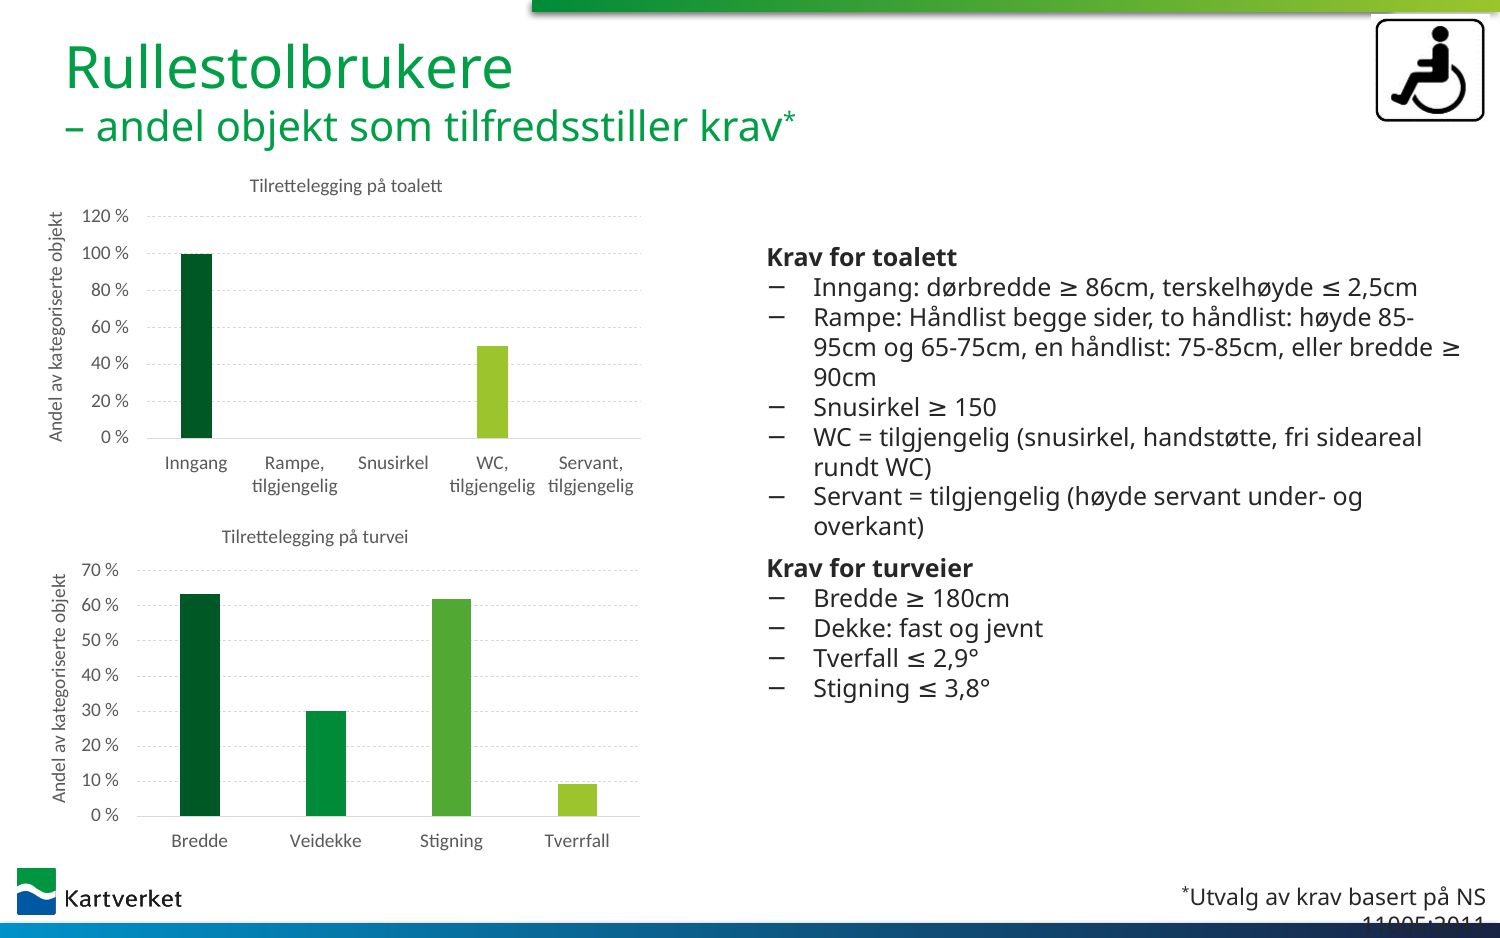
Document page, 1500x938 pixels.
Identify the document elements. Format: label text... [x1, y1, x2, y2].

text_box Krav for turveier Bredde ≥ 180cm Dekke: fast og jevnt Tverfall ≤ 2,9° Stigning ≤ 3,8° [751, 545, 1483, 710]
picture [41, 166, 652, 505]
text_box Krav for toalett Inngang: dørbredde ≥ 86cm, terskelhøyde ≤ 2,5cm Rampe: Håndlist begge sider, to håndlist: høyde 85-95cm og 65-75cm, en håndlist: 75-85cm, eller bredde ≥ 90cm Snusirkel ≥ 150 WC = tilgjengelig (snusirkel, handstøtte, fri sideareal rundt WC) Servant = tilgjengelig (høyde servant under- og overkant) [751, 234, 1483, 545]
text_box Rullestolbrukere – andel objekt som tilfredsstiller krav* [49, 14, 1431, 158]
picture [1371, 13, 1491, 127]
text_box *Utvalg av krav basert på NS 11005:2011 [1068, 873, 1500, 938]
picture [41, 520, 652, 859]
